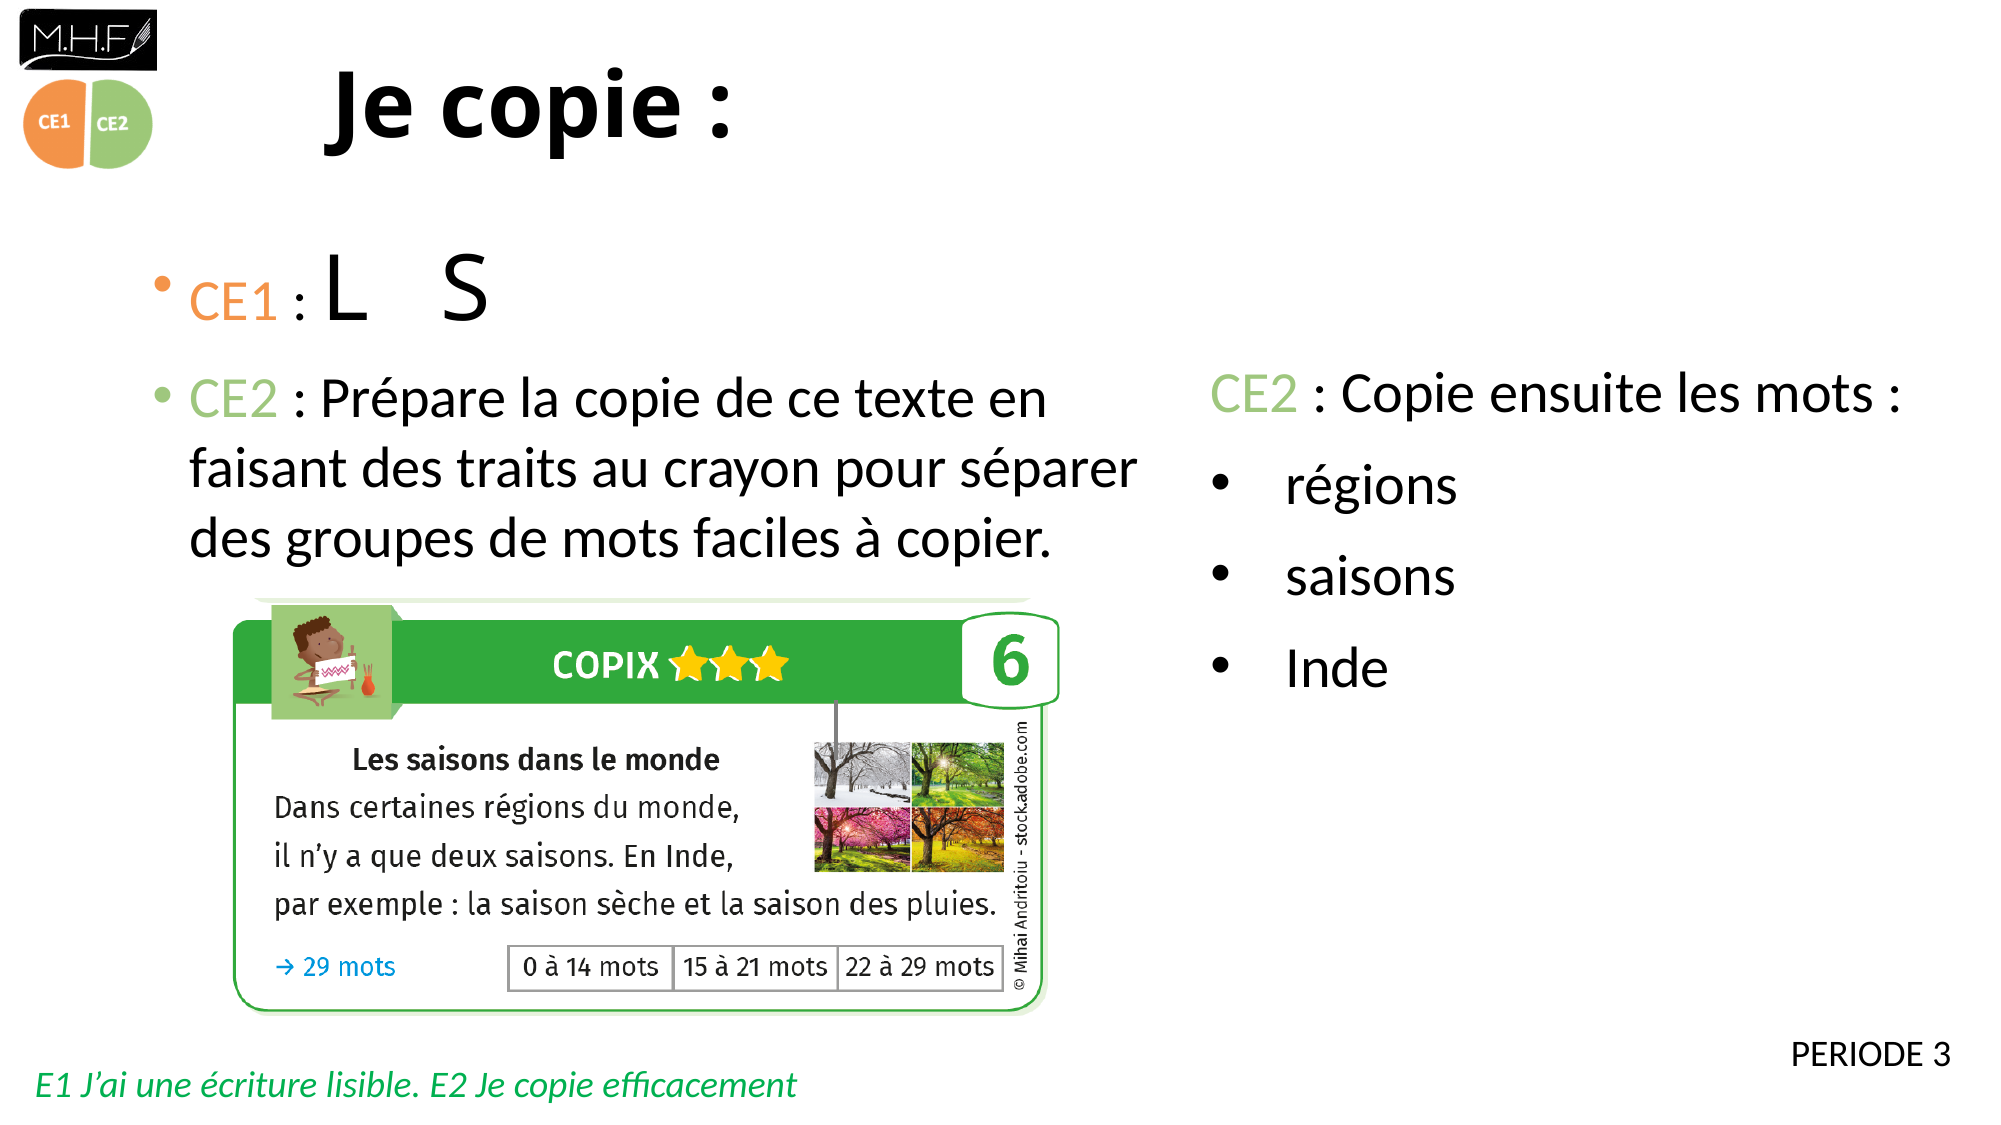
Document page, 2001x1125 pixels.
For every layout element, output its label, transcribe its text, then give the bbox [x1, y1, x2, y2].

picture [1, 7, 177, 207]
title Je copie : [316, 0, 1863, 218]
text_box CE2 : Copie ensuite les mots : régions saisons Inde [1195, 342, 1927, 707]
picture [224, 598, 1067, 1016]
text_box E1 J’ai une écriture lisible. E2 Je copie efficacement [19, 1052, 959, 1125]
text_box PERIODE 3 [1362, 1021, 1967, 1082]
list CE1 : L S CE2 : Prépare la copie de ce texte en faisant des traits au crayon pour séparer des groupes de mots faciles à copier. [137, 165, 1196, 880]
